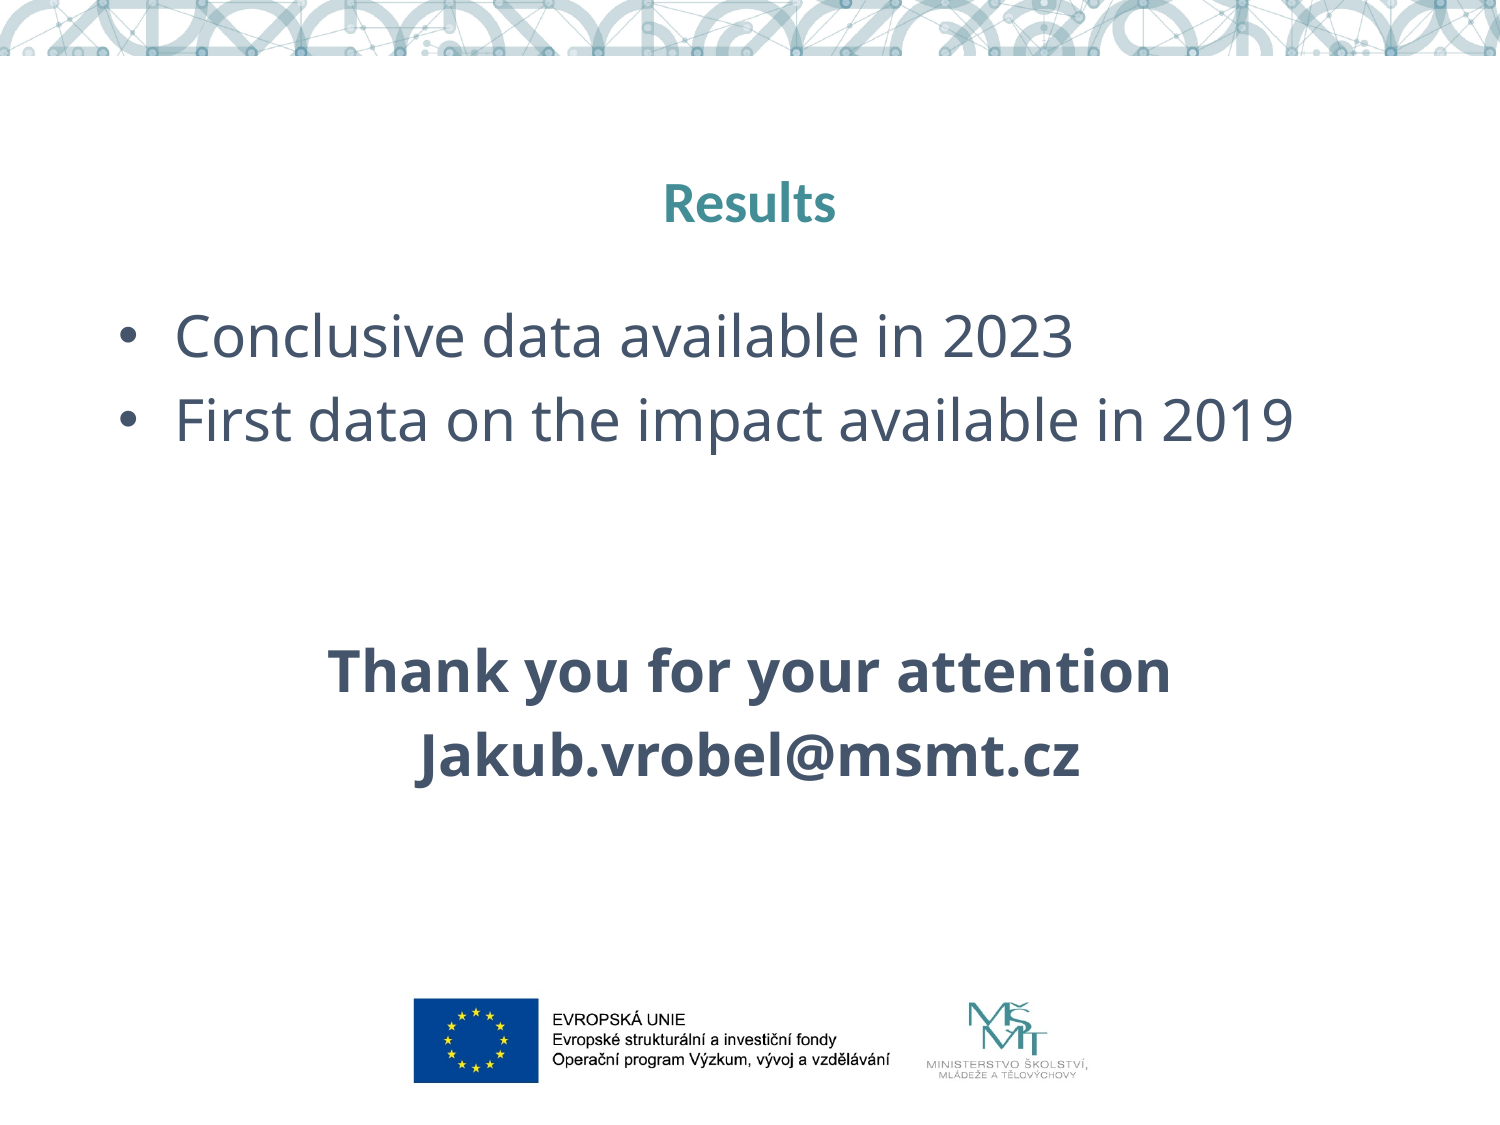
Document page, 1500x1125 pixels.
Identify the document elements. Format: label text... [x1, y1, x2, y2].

picture [371, 957, 1129, 1125]
picture [0, 0, 1500, 56]
title Results [103, 129, 1397, 278]
list Conclusive data available in 2023 First data on the impact available in 2019 Thank you for your attention Jakub.vrobel@msmt.cz [103, 299, 1397, 957]
